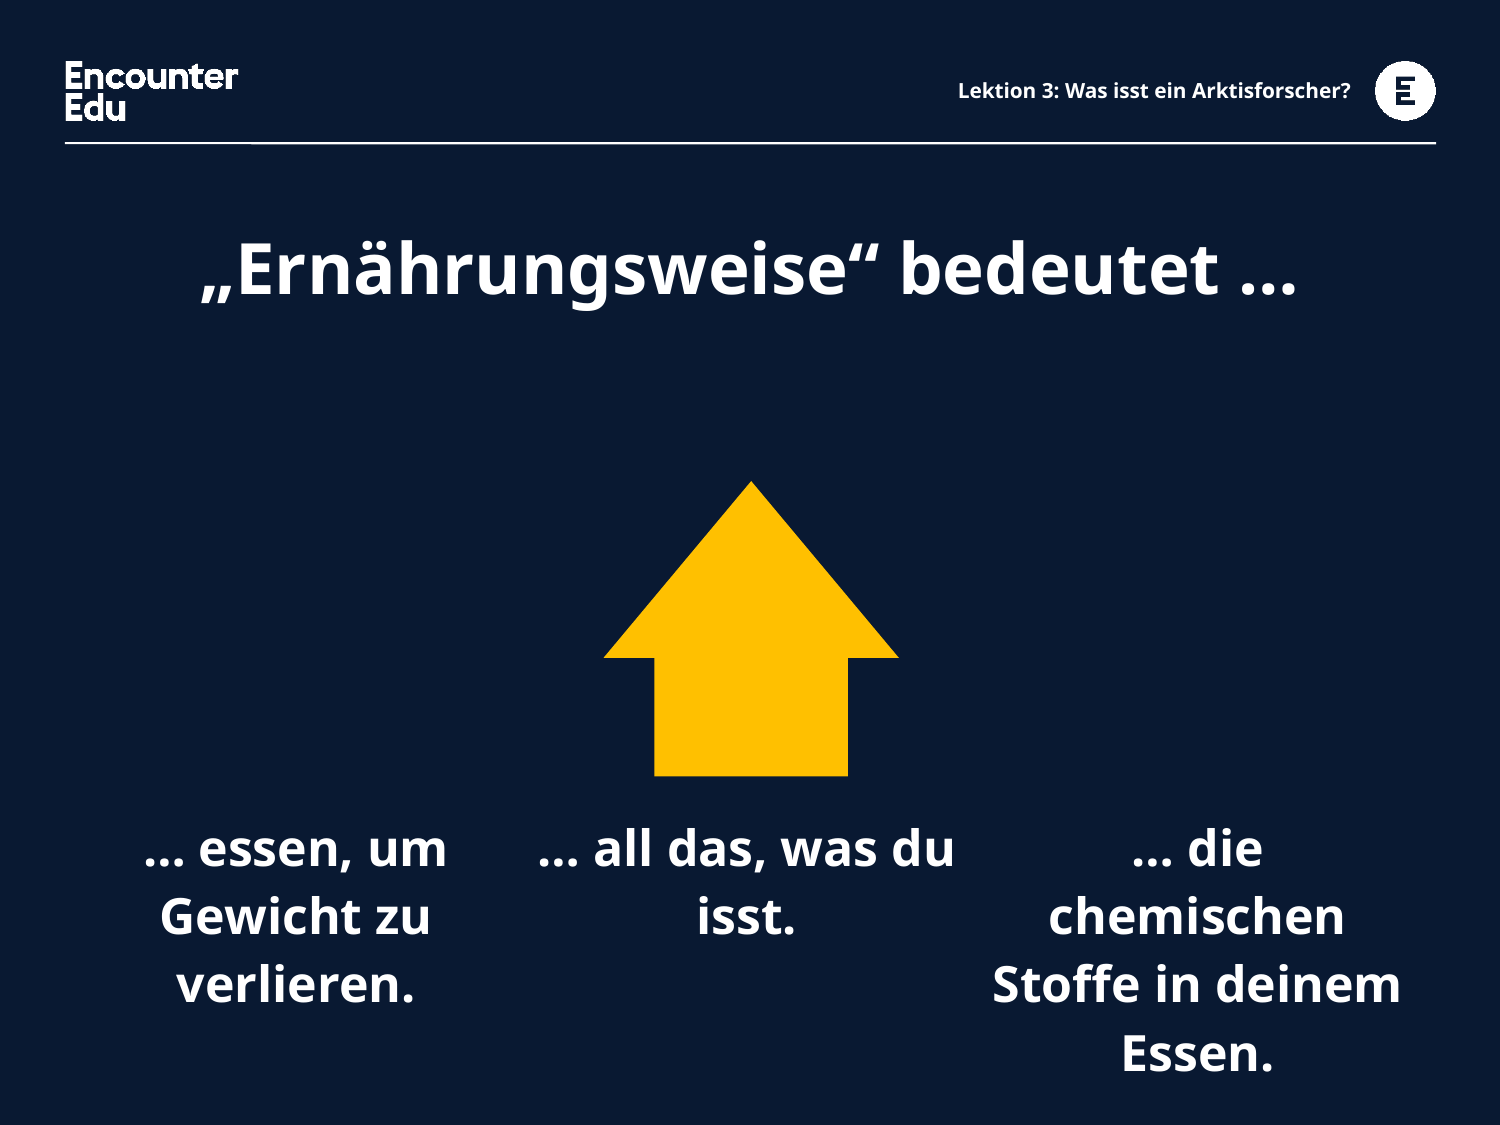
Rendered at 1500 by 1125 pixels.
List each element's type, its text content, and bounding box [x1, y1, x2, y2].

picture [1373, 59, 1437, 122]
table_header … essen, um Gewicht zu verlieren. [71, 805, 522, 1060]
text_box „Ernährungsweise“ bedeutet … [73, 215, 1427, 316]
text_box [601, 478, 901, 779]
title Lektion 3: Was isst ein Arktisforscher? [749, 71, 1359, 113]
table_header … die chemischen Stoffe in deinem Essen. [972, 805, 1423, 1060]
table_header … all das, was du isst. [522, 805, 972, 1060]
picture [61, 59, 243, 122]
